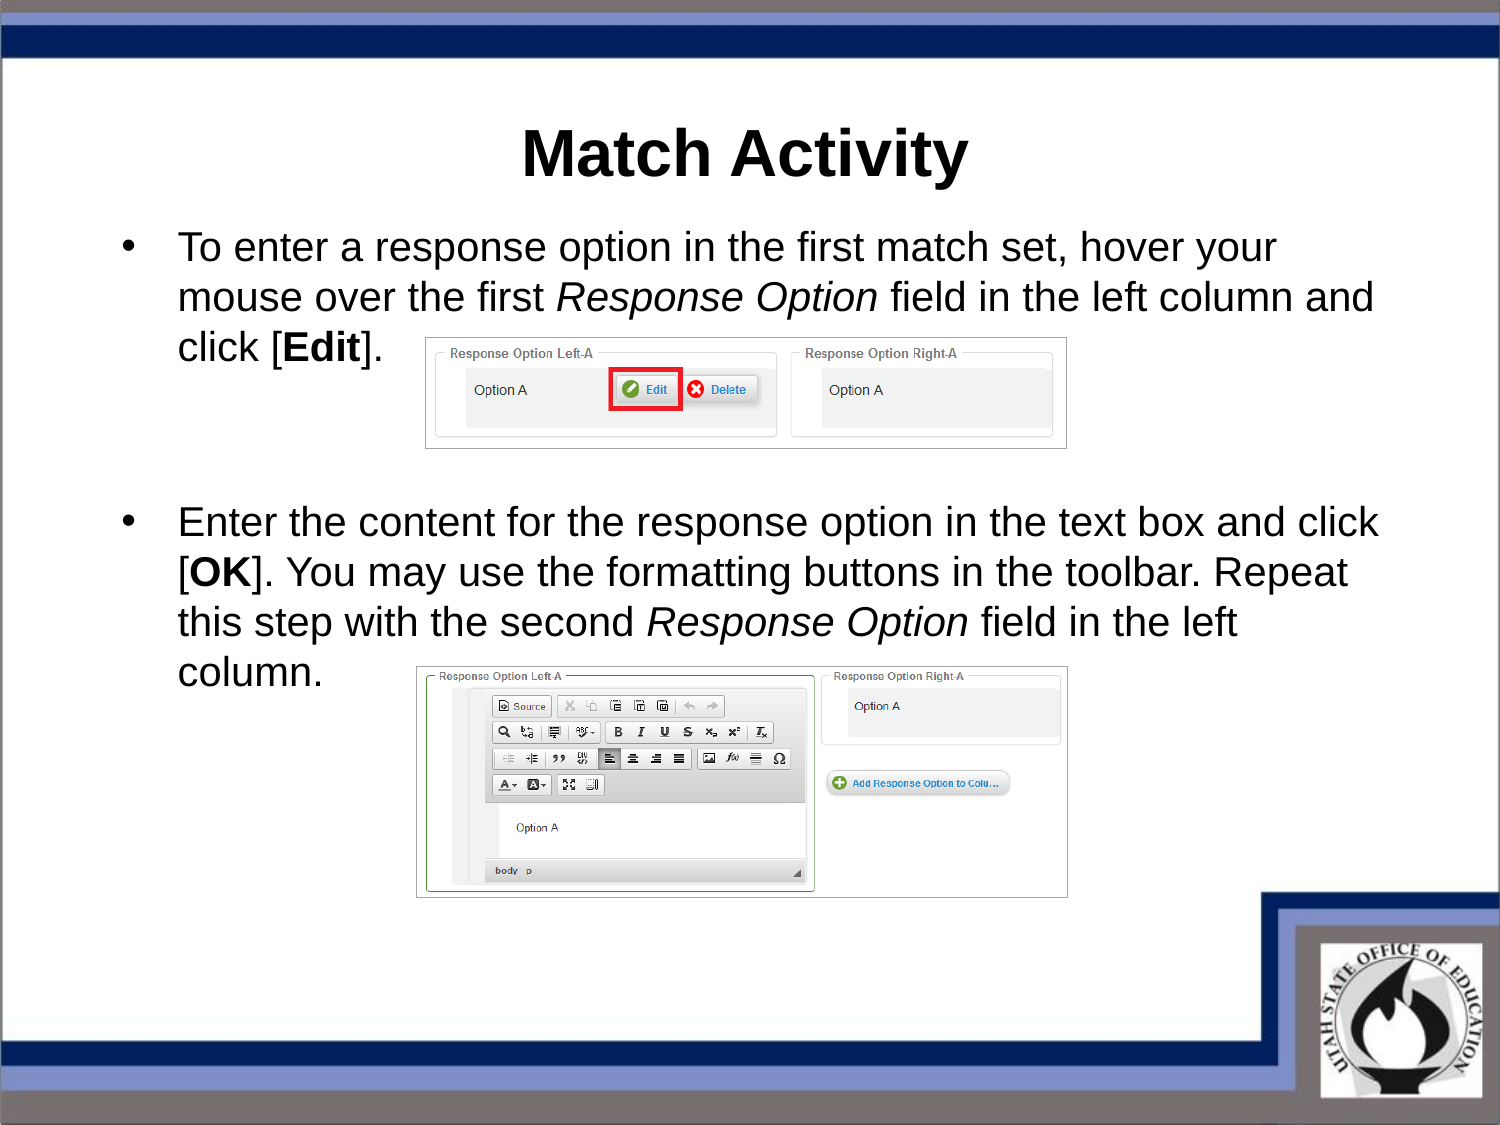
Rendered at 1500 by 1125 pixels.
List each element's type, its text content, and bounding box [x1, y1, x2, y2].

picture [0, 0, 1500, 1125]
list To enter a response option in the first match set, hover your mouse over the first Response Option field in the left column and click [Edit]. Enter the content for the response option in the text box and click [OK]. You may use the formatting buttons in the toolbar. Repeat this step with the second Response Option field in the left column. [106, 212, 1401, 748]
title Match Activity [108, 109, 1402, 191]
